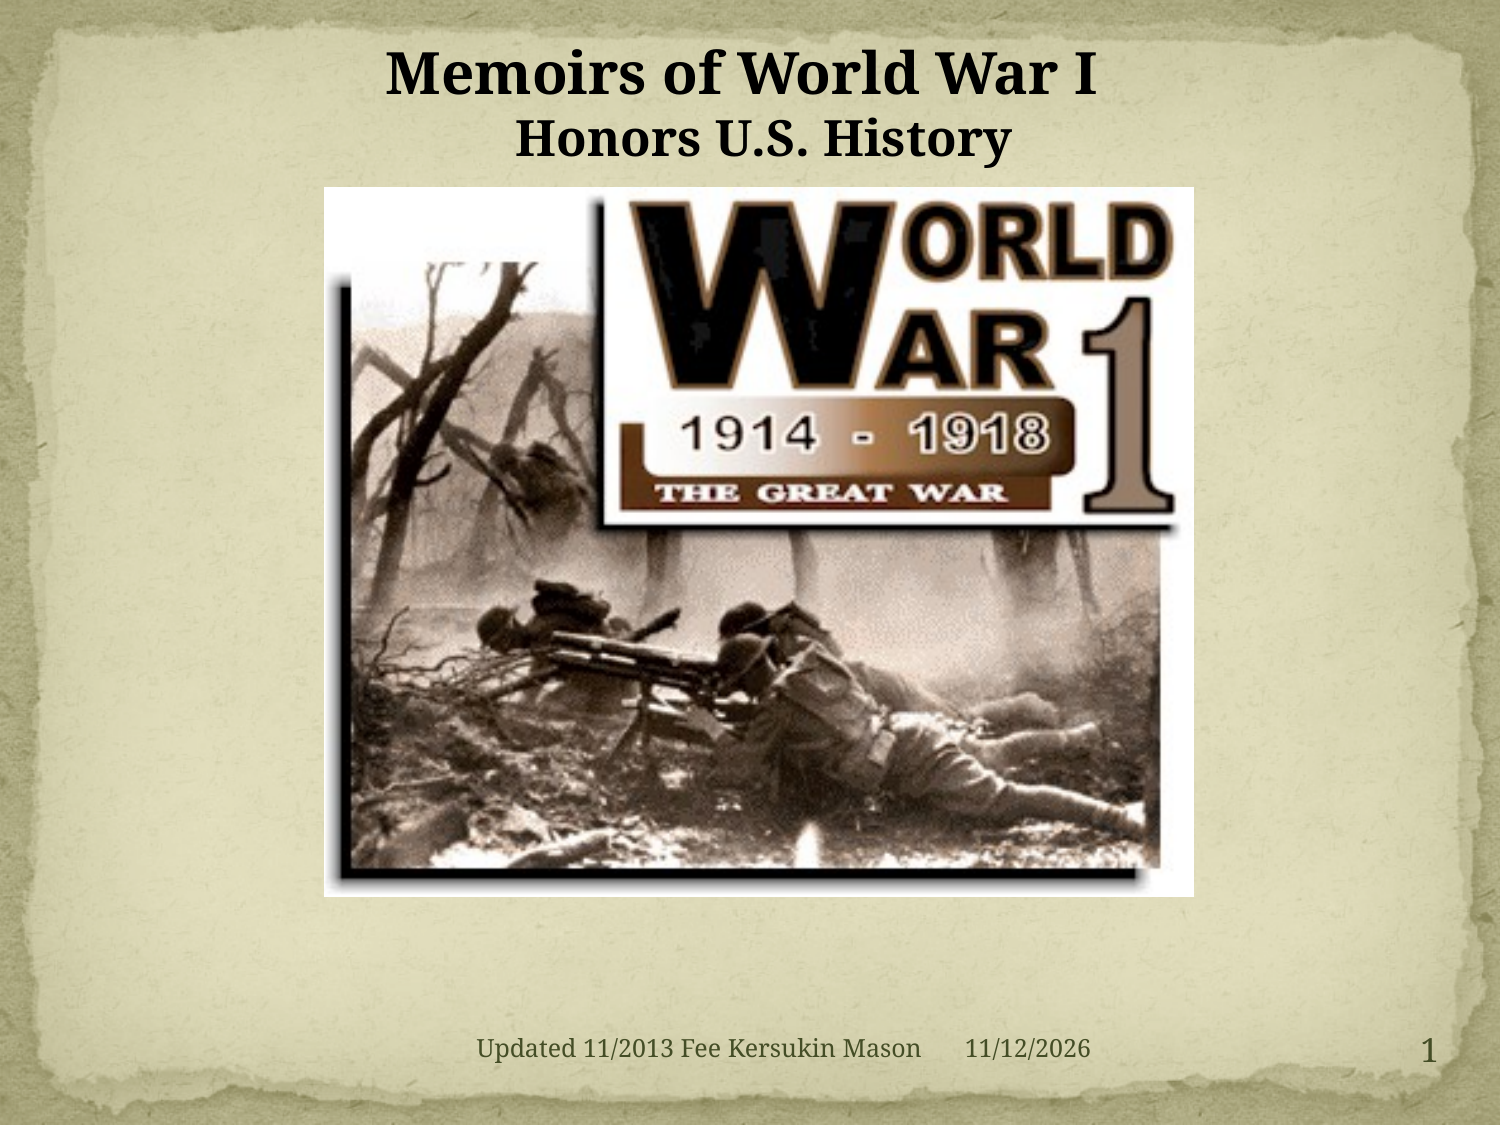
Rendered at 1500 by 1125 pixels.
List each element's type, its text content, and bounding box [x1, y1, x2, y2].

picture [324, 187, 1194, 897]
footer Updated 11/2013 Fee Kersukin Mason [350, 1017, 938, 1081]
text_box Memoirs of World War I Honors U.S. History [60, 29, 1423, 217]
slide_number 1 [1379, 1014, 1480, 1089]
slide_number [950, 1017, 1375, 1081]
